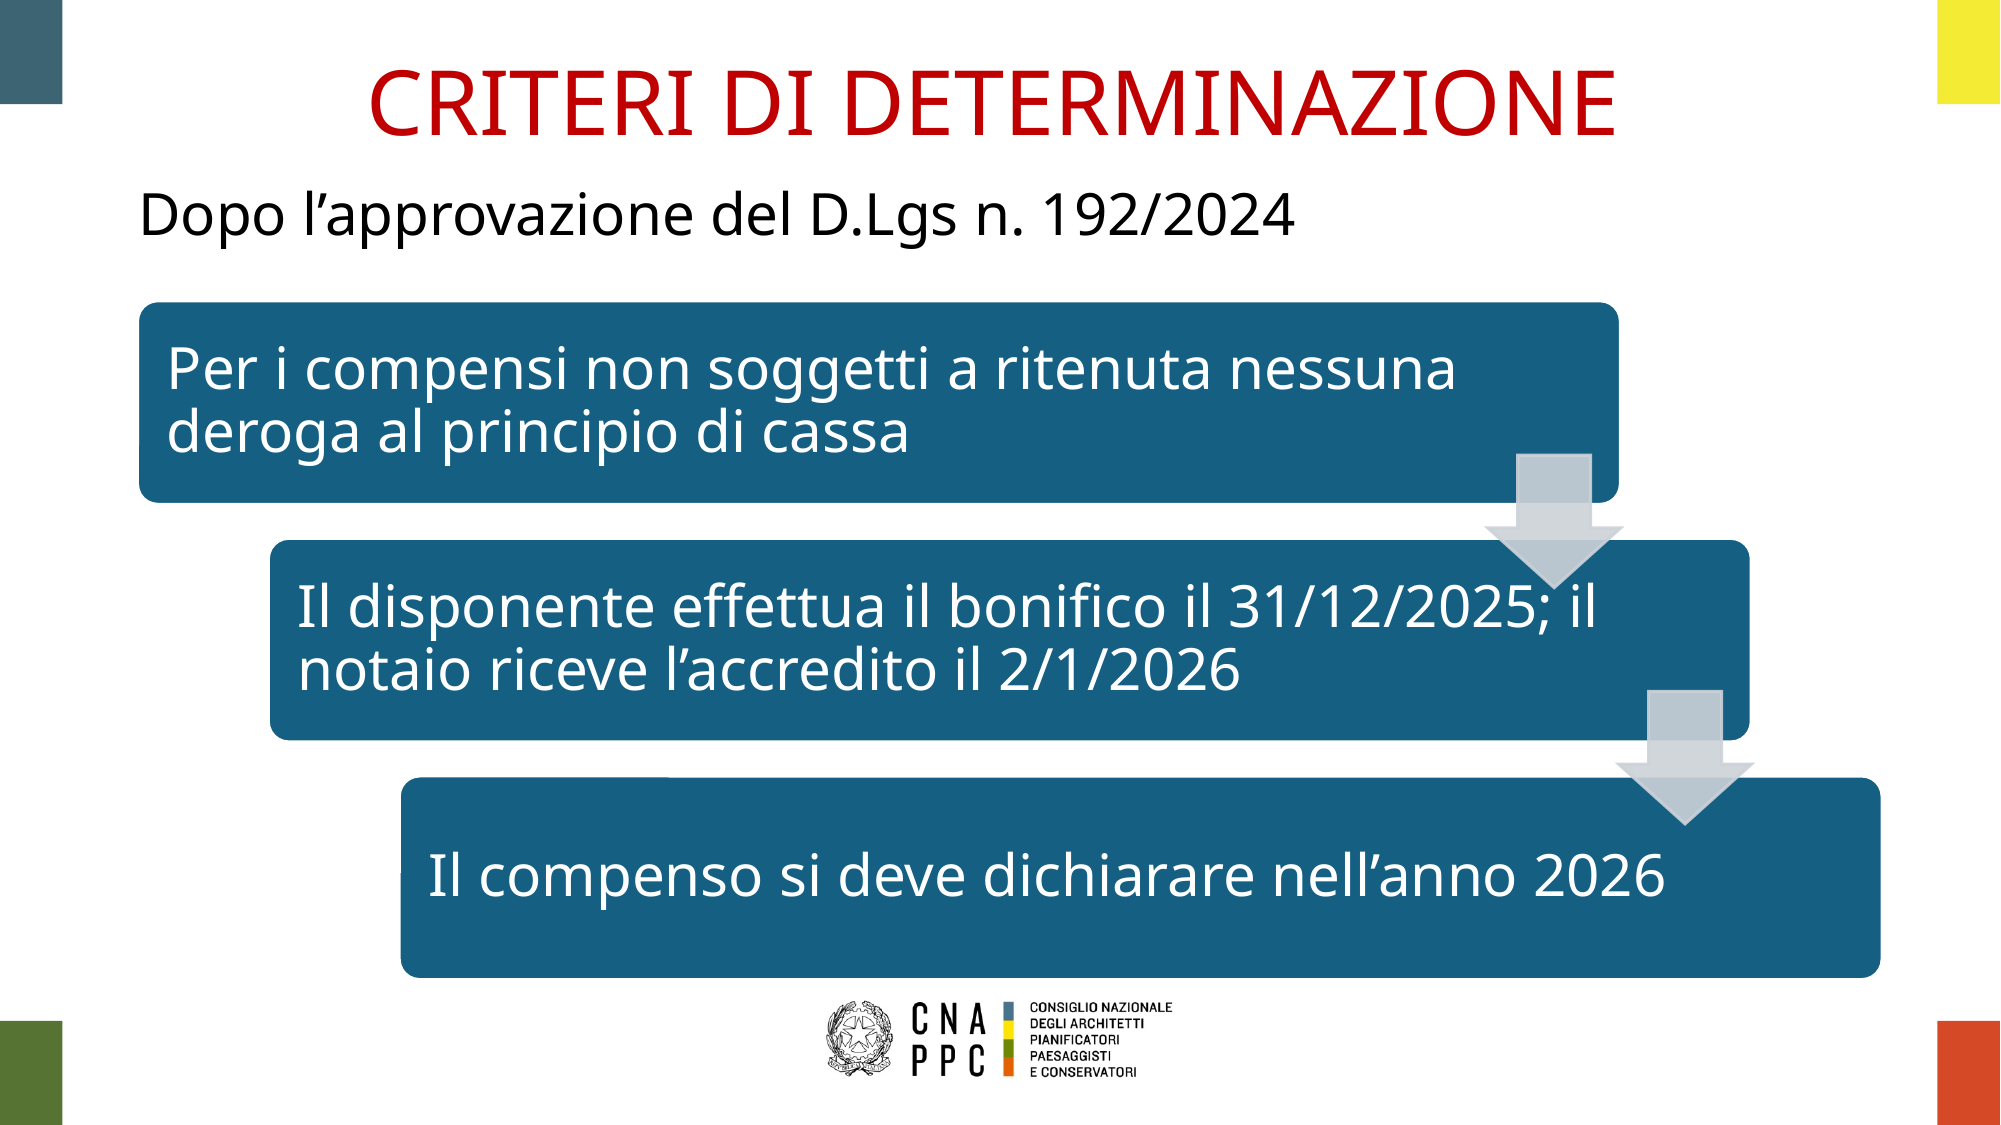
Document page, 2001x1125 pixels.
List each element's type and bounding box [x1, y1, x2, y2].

text_box [0, 0, 2000, 1125]
